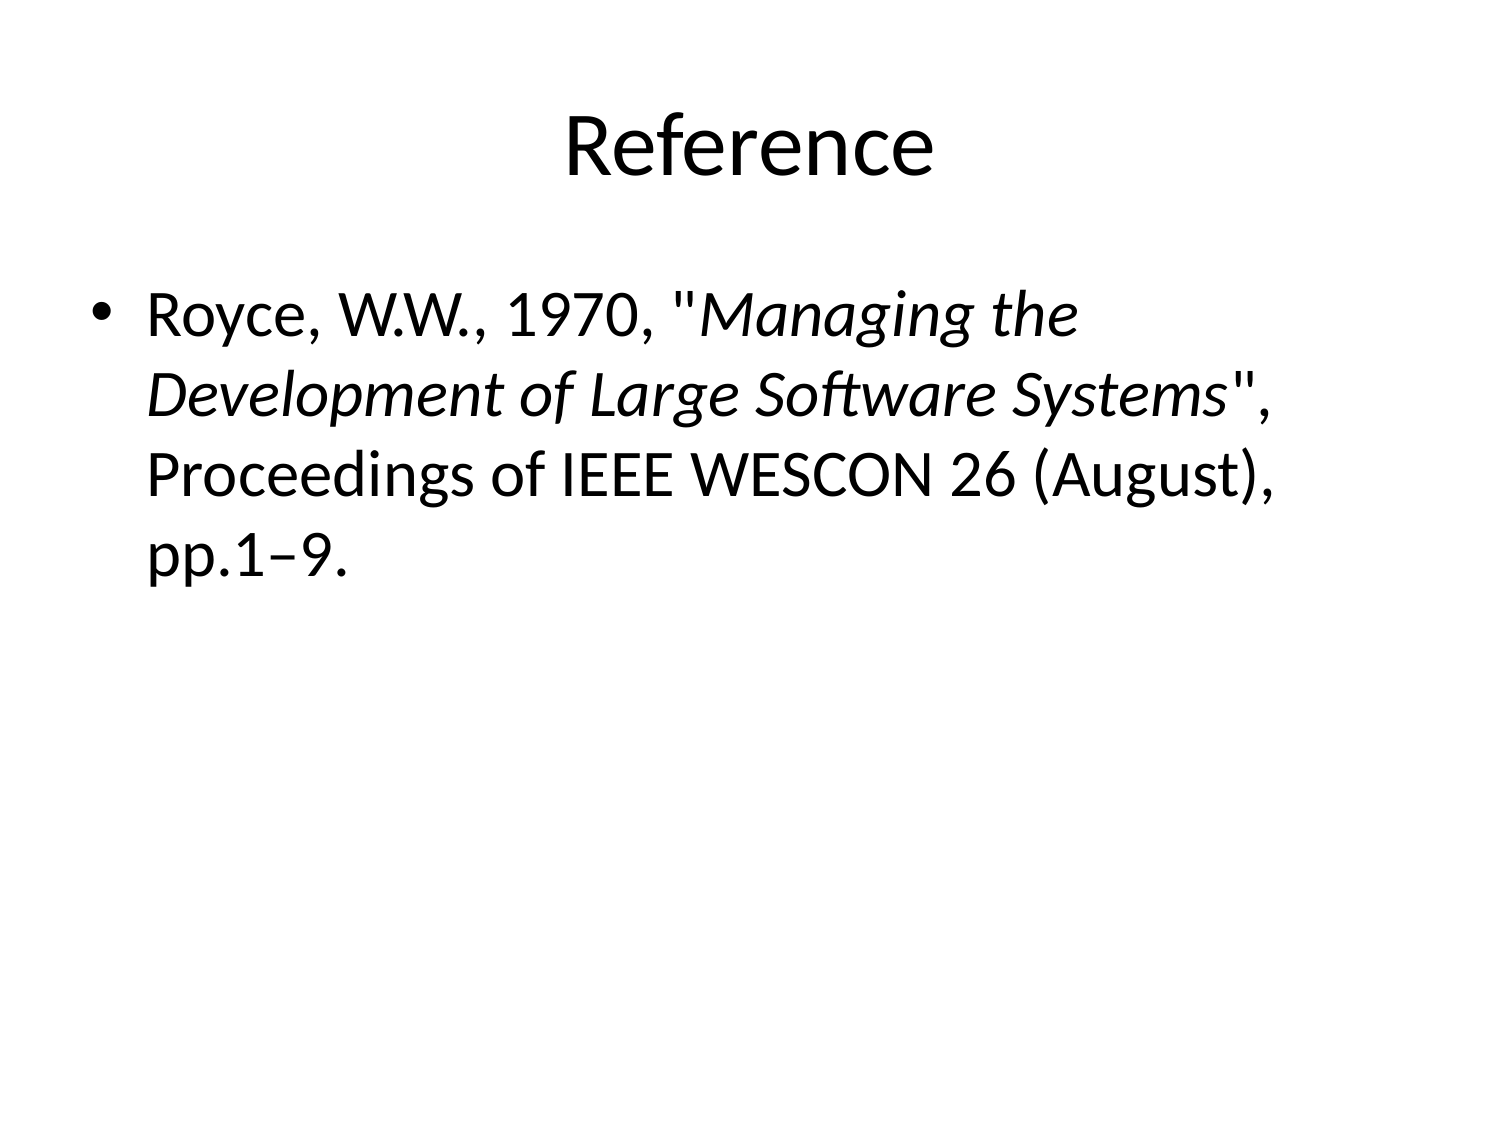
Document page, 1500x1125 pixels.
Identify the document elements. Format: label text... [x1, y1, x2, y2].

title Reference [75, 45, 1425, 233]
list Royce, W.W., 1970, "Managing the Development of Large Software Systems", Proceedings of IEEE WESCON 26 (August), pp.1–9. [75, 262, 1425, 1005]
